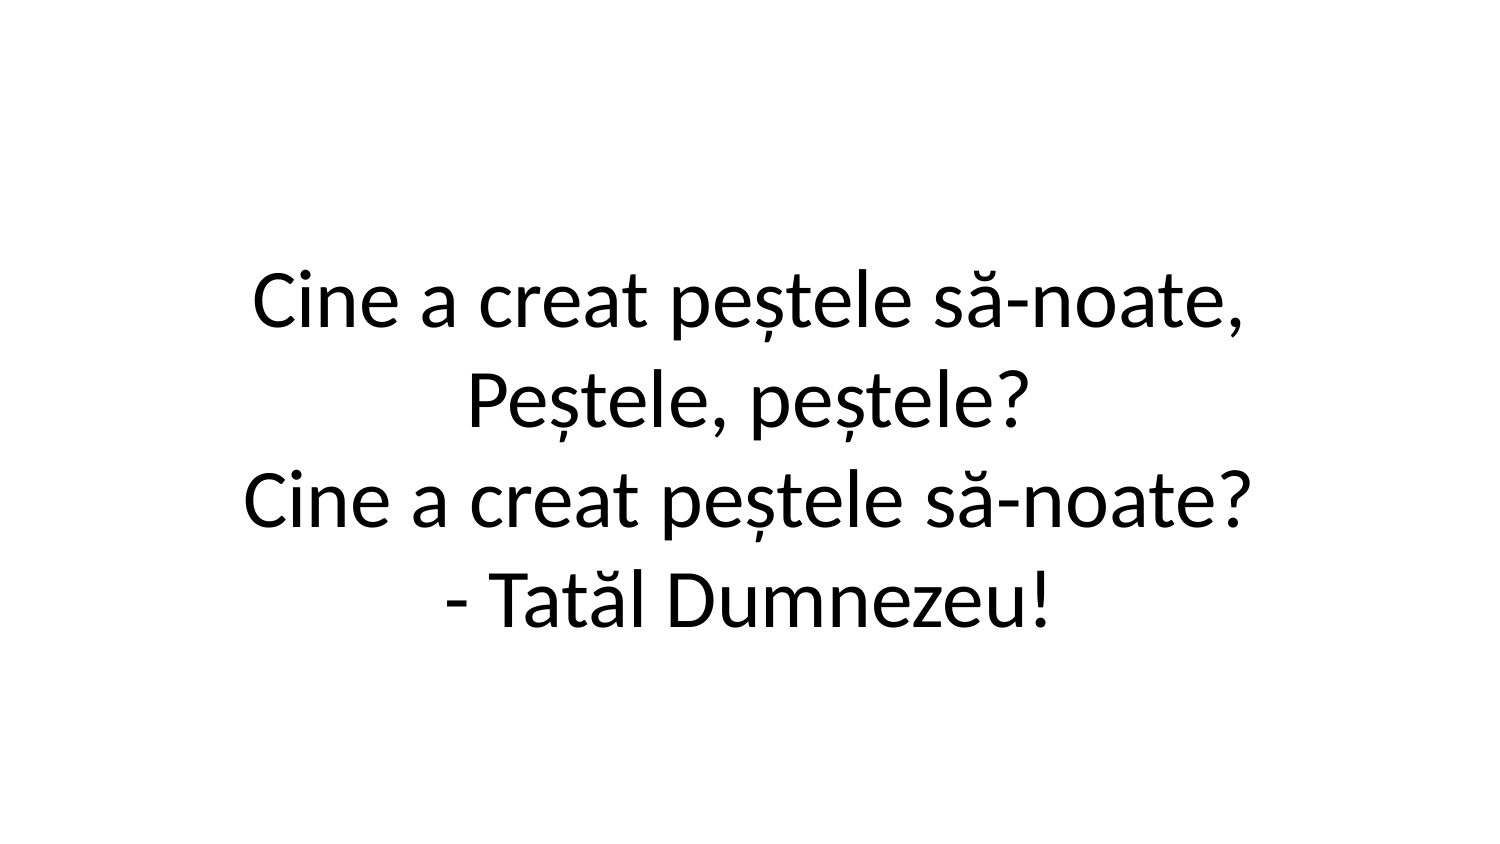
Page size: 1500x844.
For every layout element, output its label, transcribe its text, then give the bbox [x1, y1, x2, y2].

text_box Cine a creat peștele să-noate, Peștele, peștele? Cine a creat peștele să-noate? - Tatăl Dumnezeu! [228, 192, 1272, 652]
